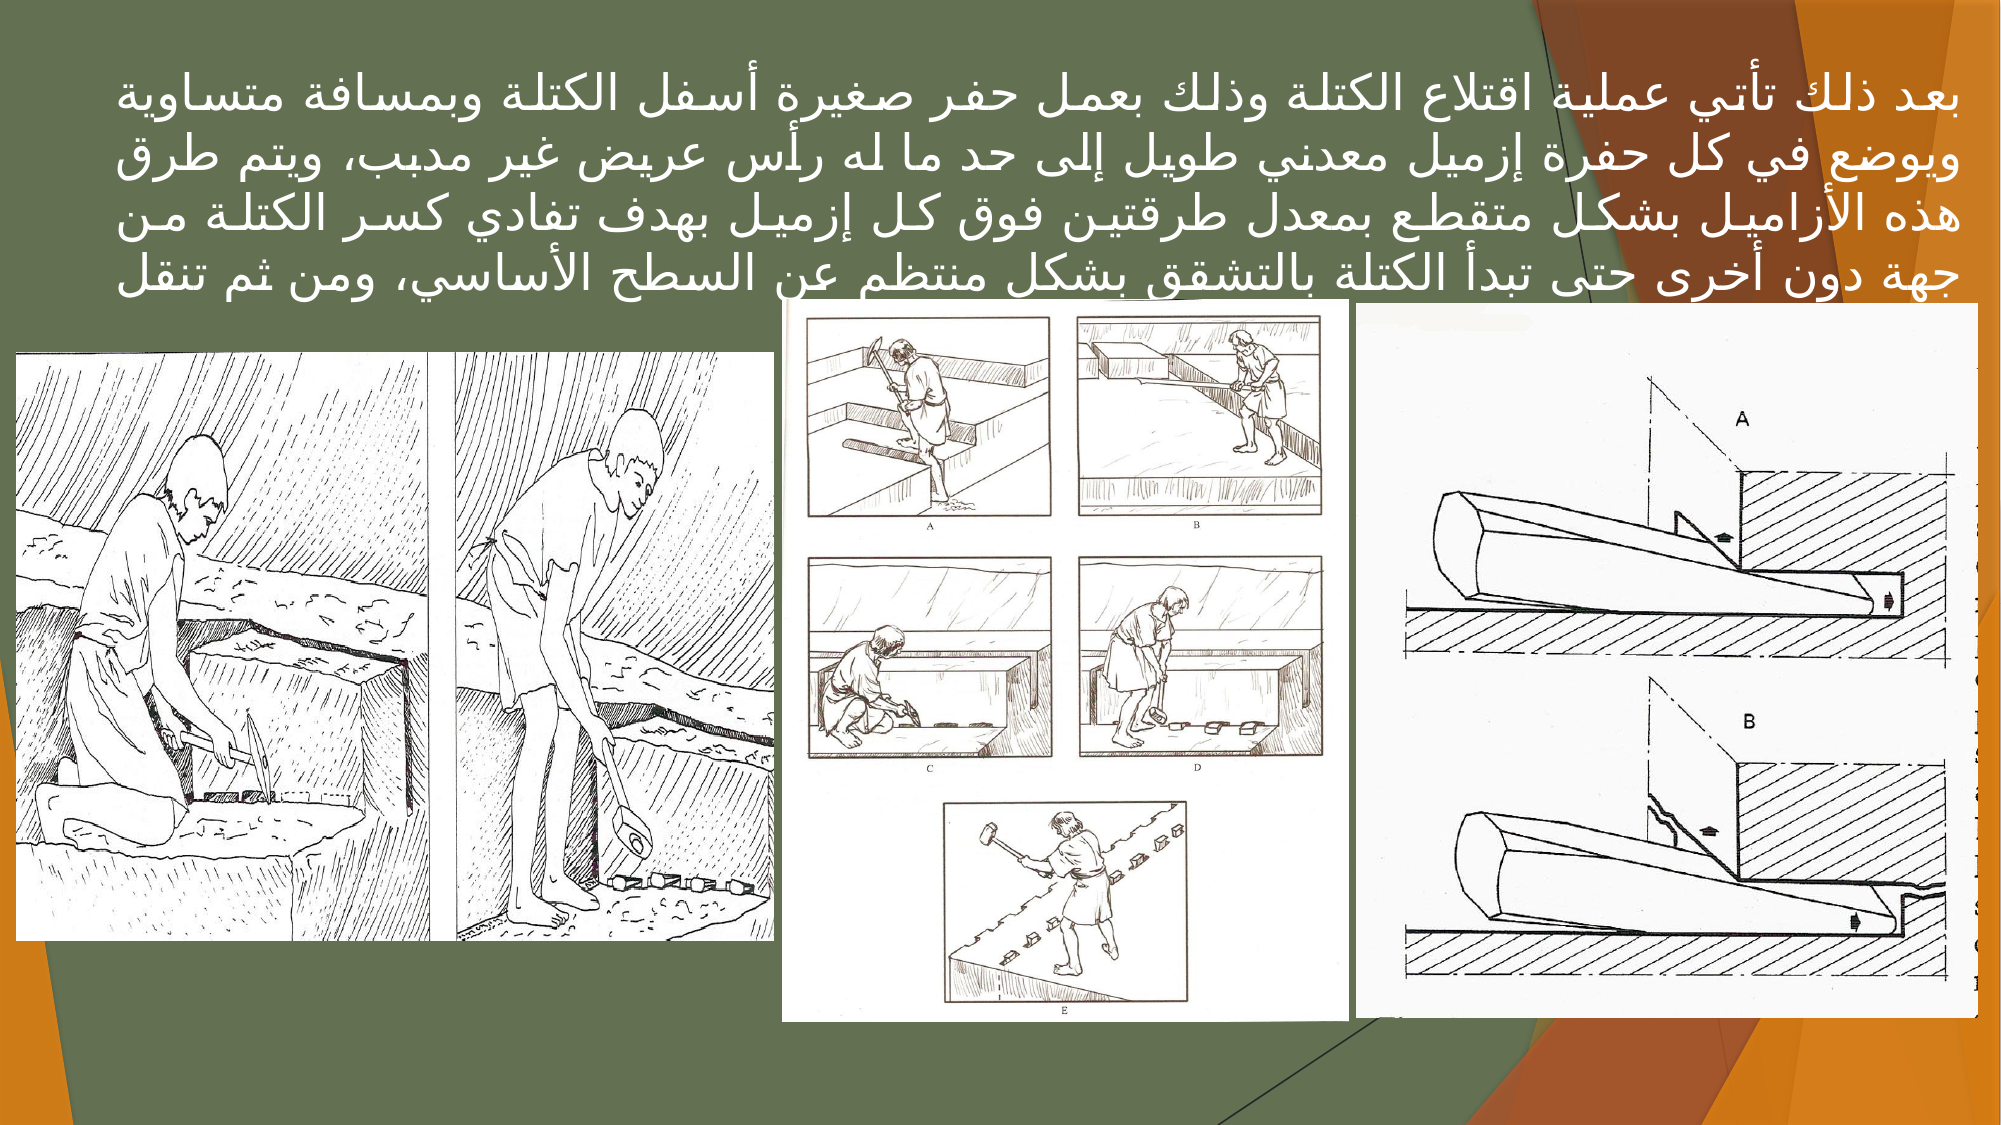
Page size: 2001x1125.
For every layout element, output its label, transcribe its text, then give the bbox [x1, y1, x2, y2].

text_box بعد ذلك تأتي عملية اقتلاع الكتلة وذلك بعمل حفر صغيرة أسفل الكتلة وبمسافة متساوية ويوضع في كل حفرة إزميل معدني طويل إلى حد ما له رأس عريض غير مدبب، ويتم طرق هذه الأزاميل بشكل متقطع بمعدل طرقتين فوق كل إزميل بهدف تفادي كسر الكتلة من جهة دون أخرى حتى تبدأ الكتلة بالتشقق بشكل منتظم عن السطح الأساسي، ومن ثم تنقل إلى مكان التشذيب. [100, 52, 1978, 352]
picture [15, 352, 775, 942]
picture [781, 299, 1349, 1022]
picture [1356, 302, 1978, 1019]
